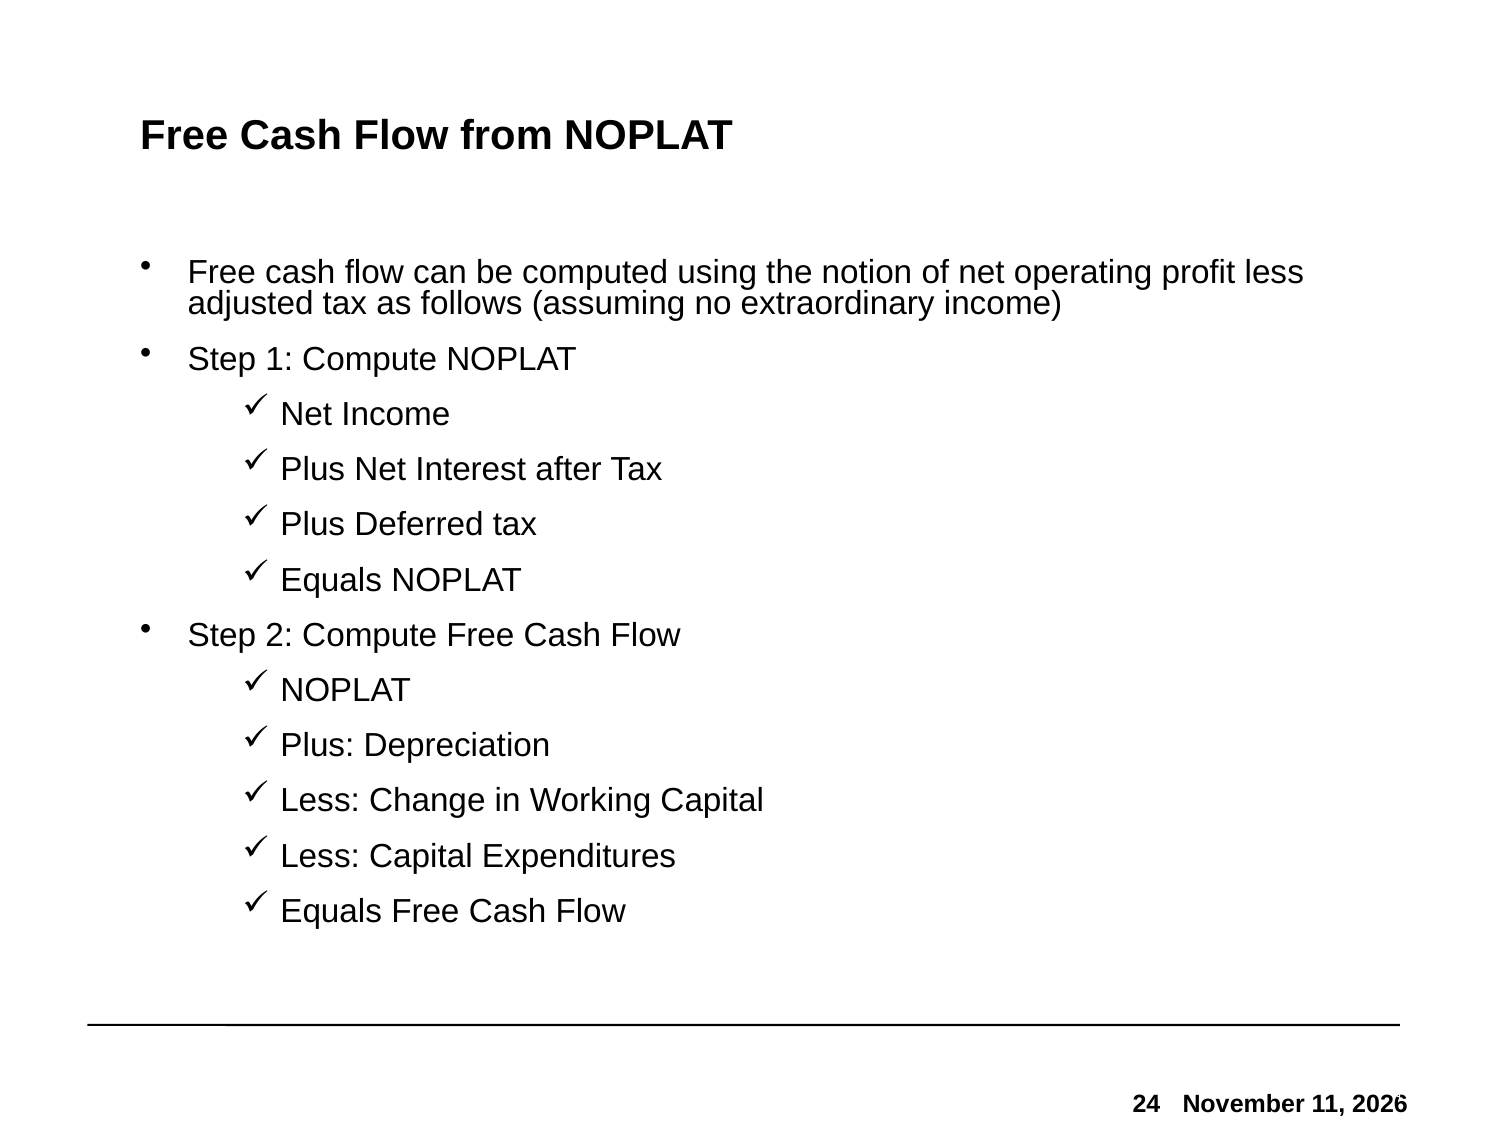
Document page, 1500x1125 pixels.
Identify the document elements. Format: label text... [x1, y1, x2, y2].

list Free cash flow can be computed using the notion of net operating profit less adjusted tax as follows (assuming no extraordinary income) Step 1: Compute NOPLAT Net Income Plus Net Interest after Tax Plus Deferred tax Equals NOPLAT Step 2: Compute Free Cash Flow NOPLAT Plus: Depreciation Less: Change in Working Capital Less: Capital Expenditures Equals Free Cash Flow [124, 249, 1426, 1013]
title Free Cash Flow from NOPLAT [124, 99, 1401, 226]
